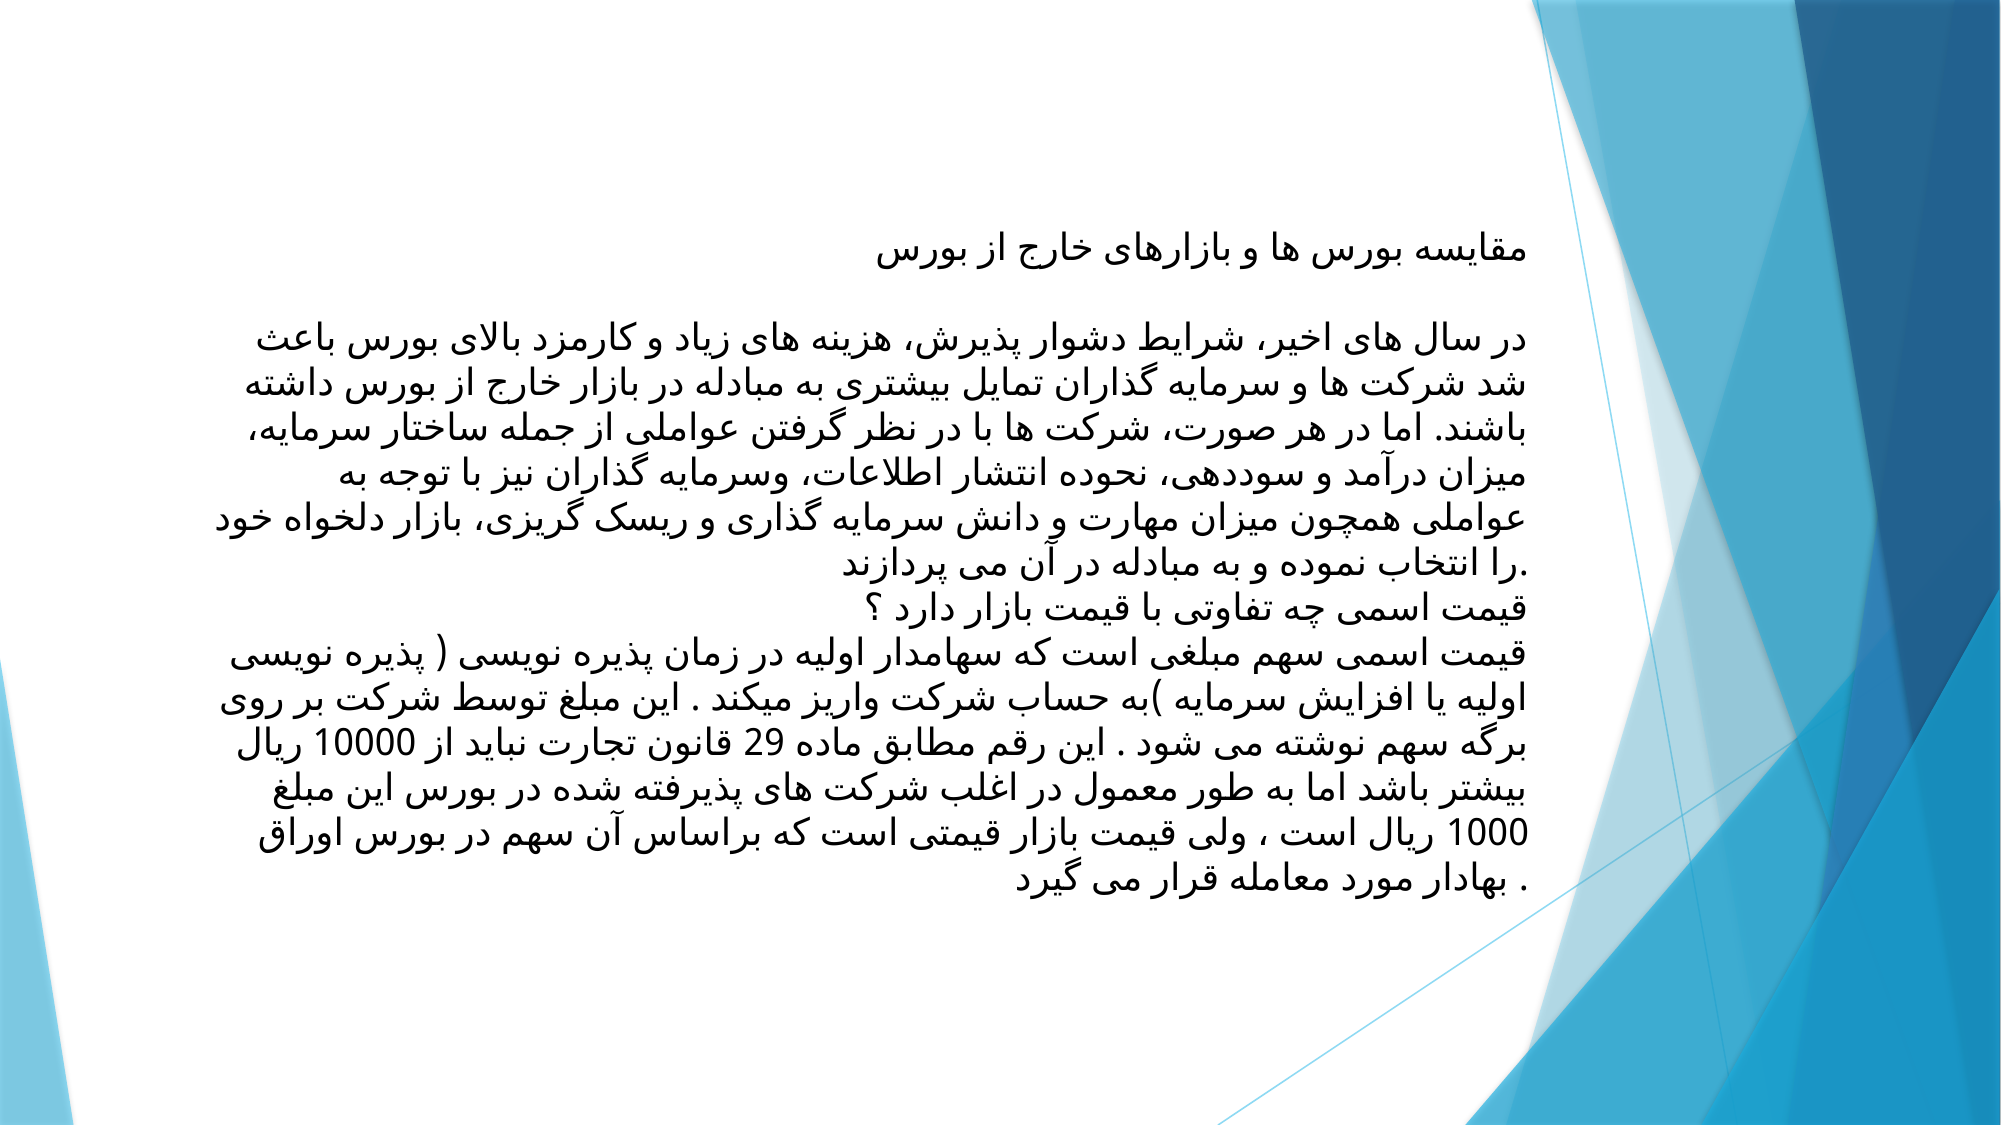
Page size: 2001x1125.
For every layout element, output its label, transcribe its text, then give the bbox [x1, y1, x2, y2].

text_box مقایسه بورس ها و بازارهای خارج از بورس در سال های اخیر، شرایط دشوار پذیرش، هزینه های زیاد و کارمزد بالای بورس باعث شد شرکت ها و سرمایه گذاران تمایل بیشتری به مبادله در بازار خارج از بورس داشته باشند. اما در هر صورت، شرکت ها با در نظر گرفتن عواملی از جمله ساختار سرمایه، میزان درآمد و سوددهی، نحوده انتشار اطلاعات، وسرمایه گذاران نیز با توجه به عواملی همچون میزان مهارت و دانش سرمایه گذاری و ریسک گریزی، بازار دلخواه خود را انتخاب نموده و به مبادله در آن می پردازند. قیمت اسمی چه تفاوتی با قیمت بازار دارد ؟ قیمت اسمی سهم مبلغی است که سهامدار اولیه در زمان پذیره نویسی ( پذیره نویسی اولیه یا افزایش سرمایه )به حساب شرکت واریز میکند . این مبلغ توسط شرکت بر روی برگه سهم نوشته می شود . این رقم مطابق ماده 29 قانون تجارت نباید از 10000 ریال بیشتر باشد اما به طور معمول در اغلب شرکت های پذیرفته شده در بورس این مبلغ 1000 ریال است ، ولی قیمت بازار قیمتی است که براساس آن سهم در بورس اوراق بهادار مورد معامله قرار می گیرد . [198, 215, 1544, 906]
